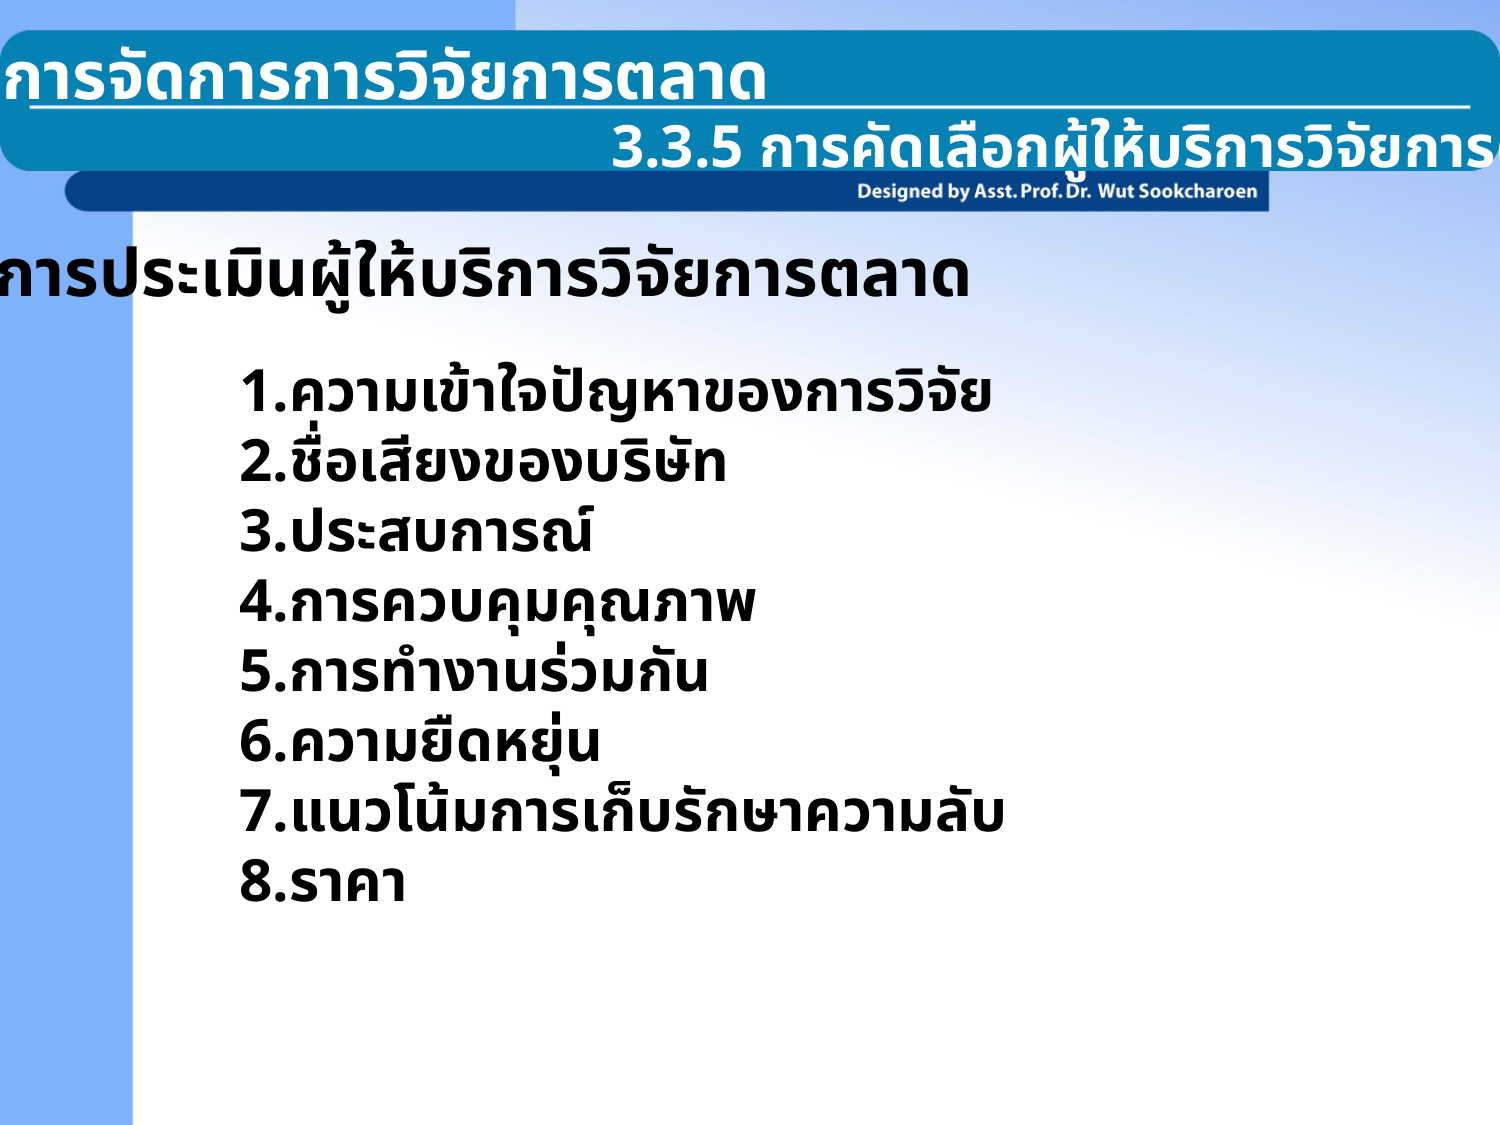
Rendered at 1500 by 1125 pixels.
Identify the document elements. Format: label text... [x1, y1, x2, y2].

picture [0, 0, 1500, 53]
text_box 3.3 การจัดการการวิจัยการตลาด [0, 25, 786, 121]
text_box ความเข้าใจปัญหาของการวิจัย ชื่อเสียงของบริษัท ประสบการณ์ การควบคุมคุณภาพ การทำงานร่วมกัน ความยืดหยุ่น แนวโน้มการเก็บรักษาความลับ ราคา [215, 345, 1038, 921]
text_box การประเมินผู้ให้บริการวิจัยการตลาด [0, 222, 989, 318]
text_box 3.3.5 การคัดเลือกผู้ให้บริการวิจัยการตลาด [596, 102, 1500, 187]
picture [0, 149, 1500, 1125]
